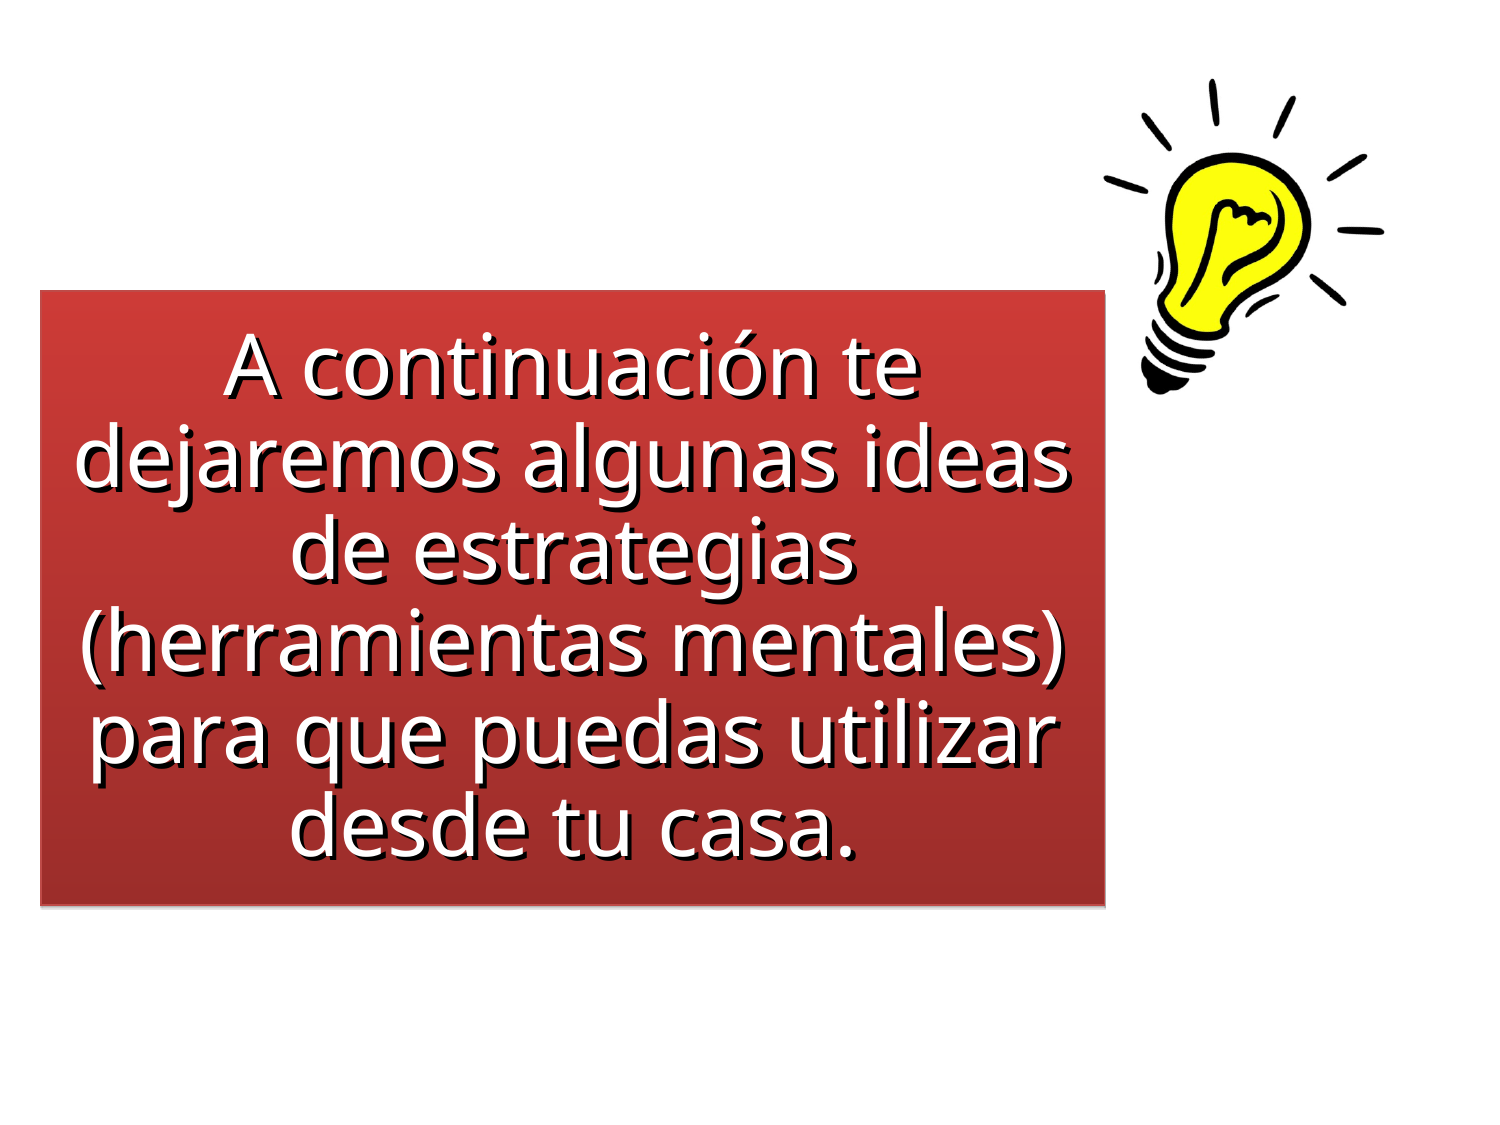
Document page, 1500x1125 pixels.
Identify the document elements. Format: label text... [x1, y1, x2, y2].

picture [858, 0, 1500, 560]
text_box A continuación te dejaremos algunas ideas de estrategias (herramientas mentales) para que puedas utilizar desde tu casa. [41, 290, 1105, 905]
